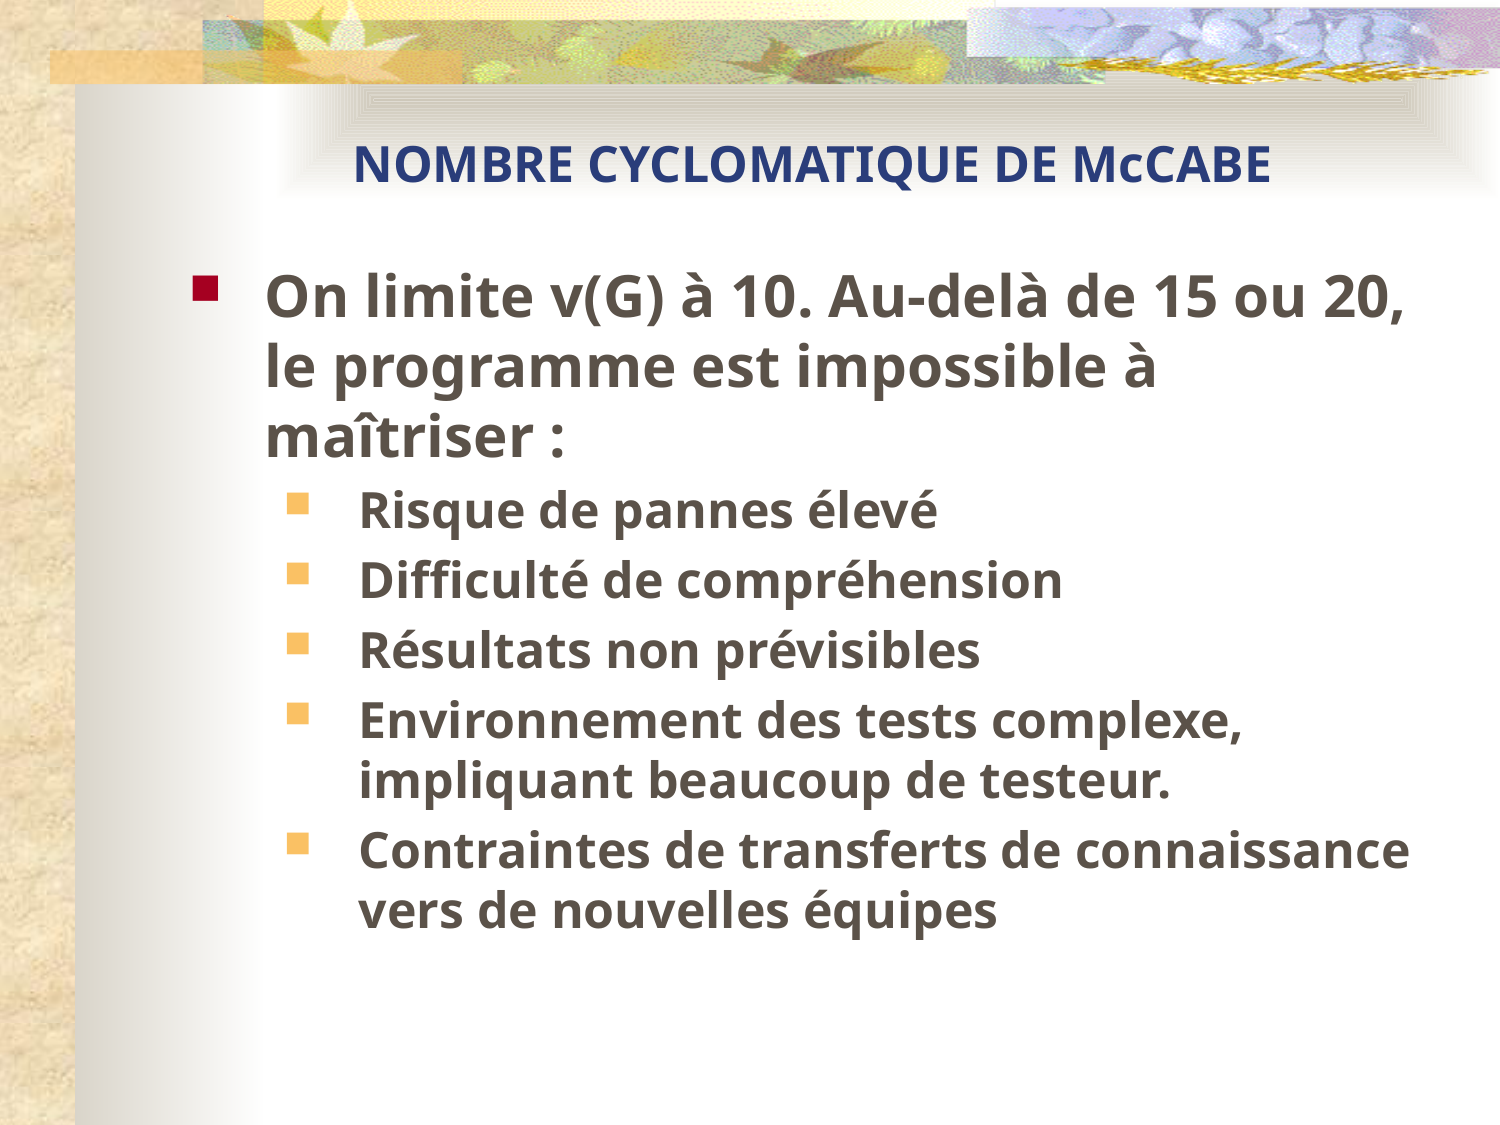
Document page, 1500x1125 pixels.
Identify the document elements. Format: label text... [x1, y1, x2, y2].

picture [0, 0, 1500, 1125]
list On limite v(G) à 10. Au-delà de 15 ou 20, le programme est impossible à maîtriser : Risque de pannes élevé Difficulté de compréhension Résultats non prévisibles Environnement des tests complexe, impliquant beaucoup de testeur. Contraintes de transferts de connaissance vers de nouvelles équipes [174, 251, 1451, 1020]
title NOMBRE CYCLOMATIQUE DE McCABE [174, 111, 1451, 201]
